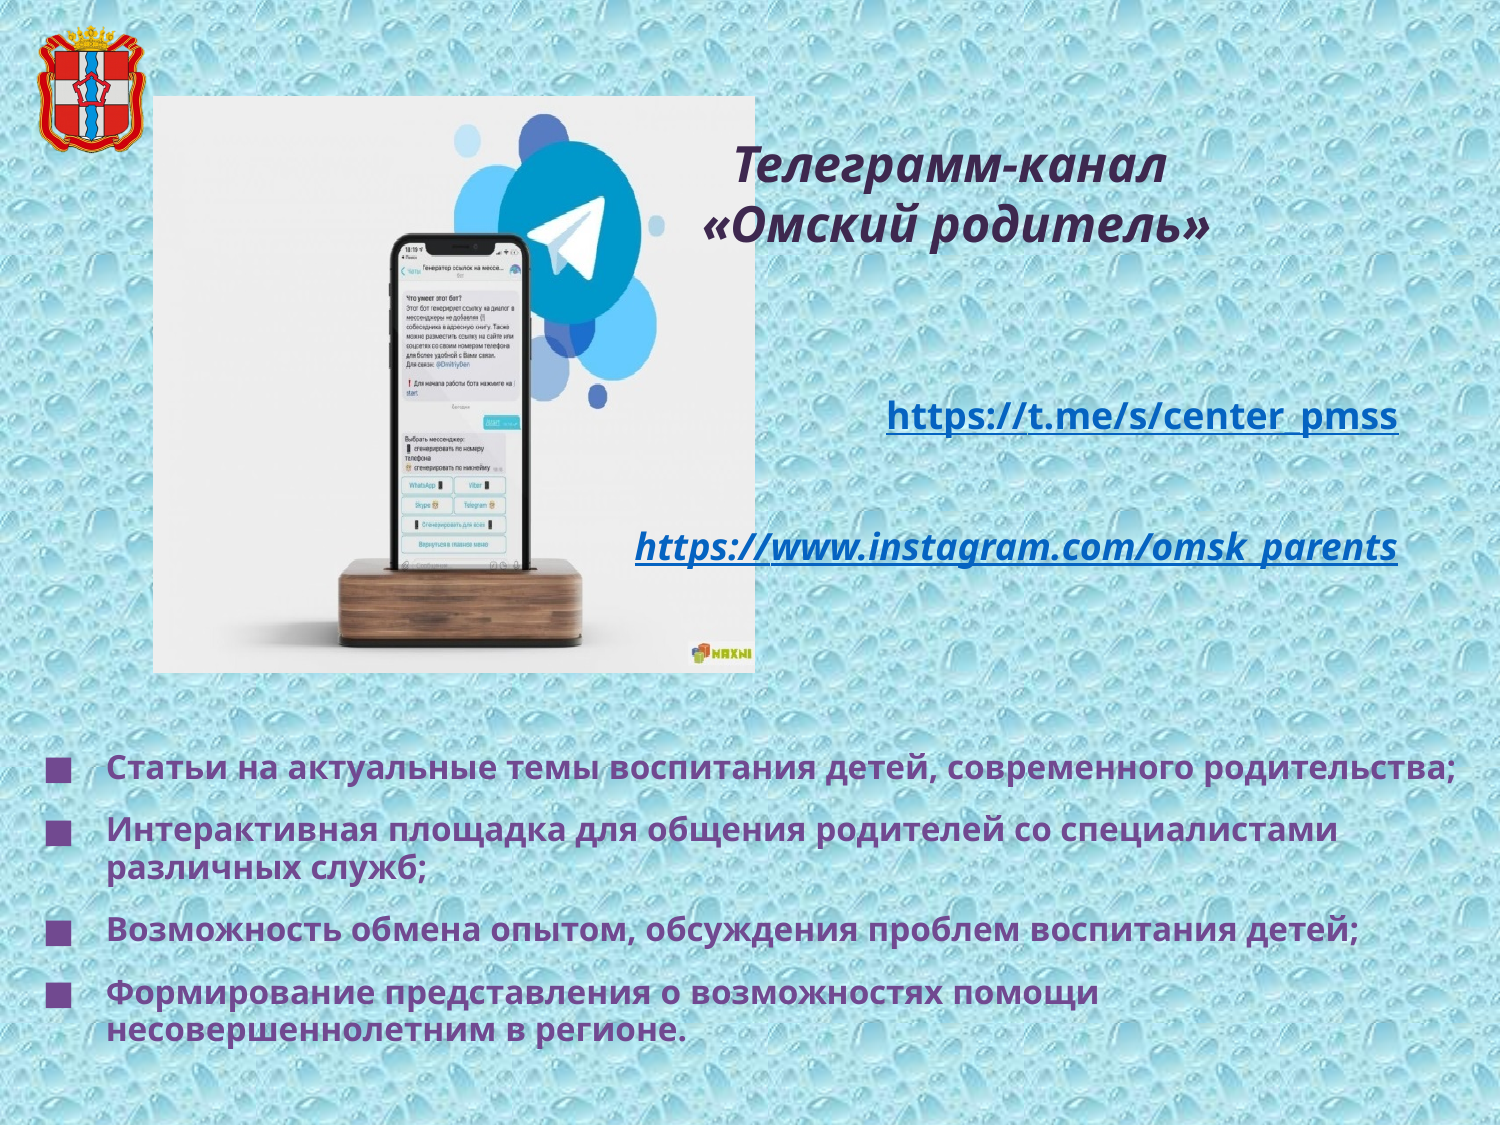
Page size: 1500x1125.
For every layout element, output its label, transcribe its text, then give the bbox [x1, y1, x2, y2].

picture [0, 0, 1500, 1125]
text_box Телеграмм-канал «Омский родитель» https://t.me/s/center_pmss https://www.instagram.com/omsk_parents [755, 108, 1438, 599]
text_box Статьи на актуальные темы воспитания детей, современного родительства; Интерактивная площадка для общения родителей со специалистами различных служб; Возможность обмена опытом, обсуждения проблем воспитания детей; Формирование представления о возможностях помощи несовершеннолетним в регионе. [27, 742, 1481, 1068]
